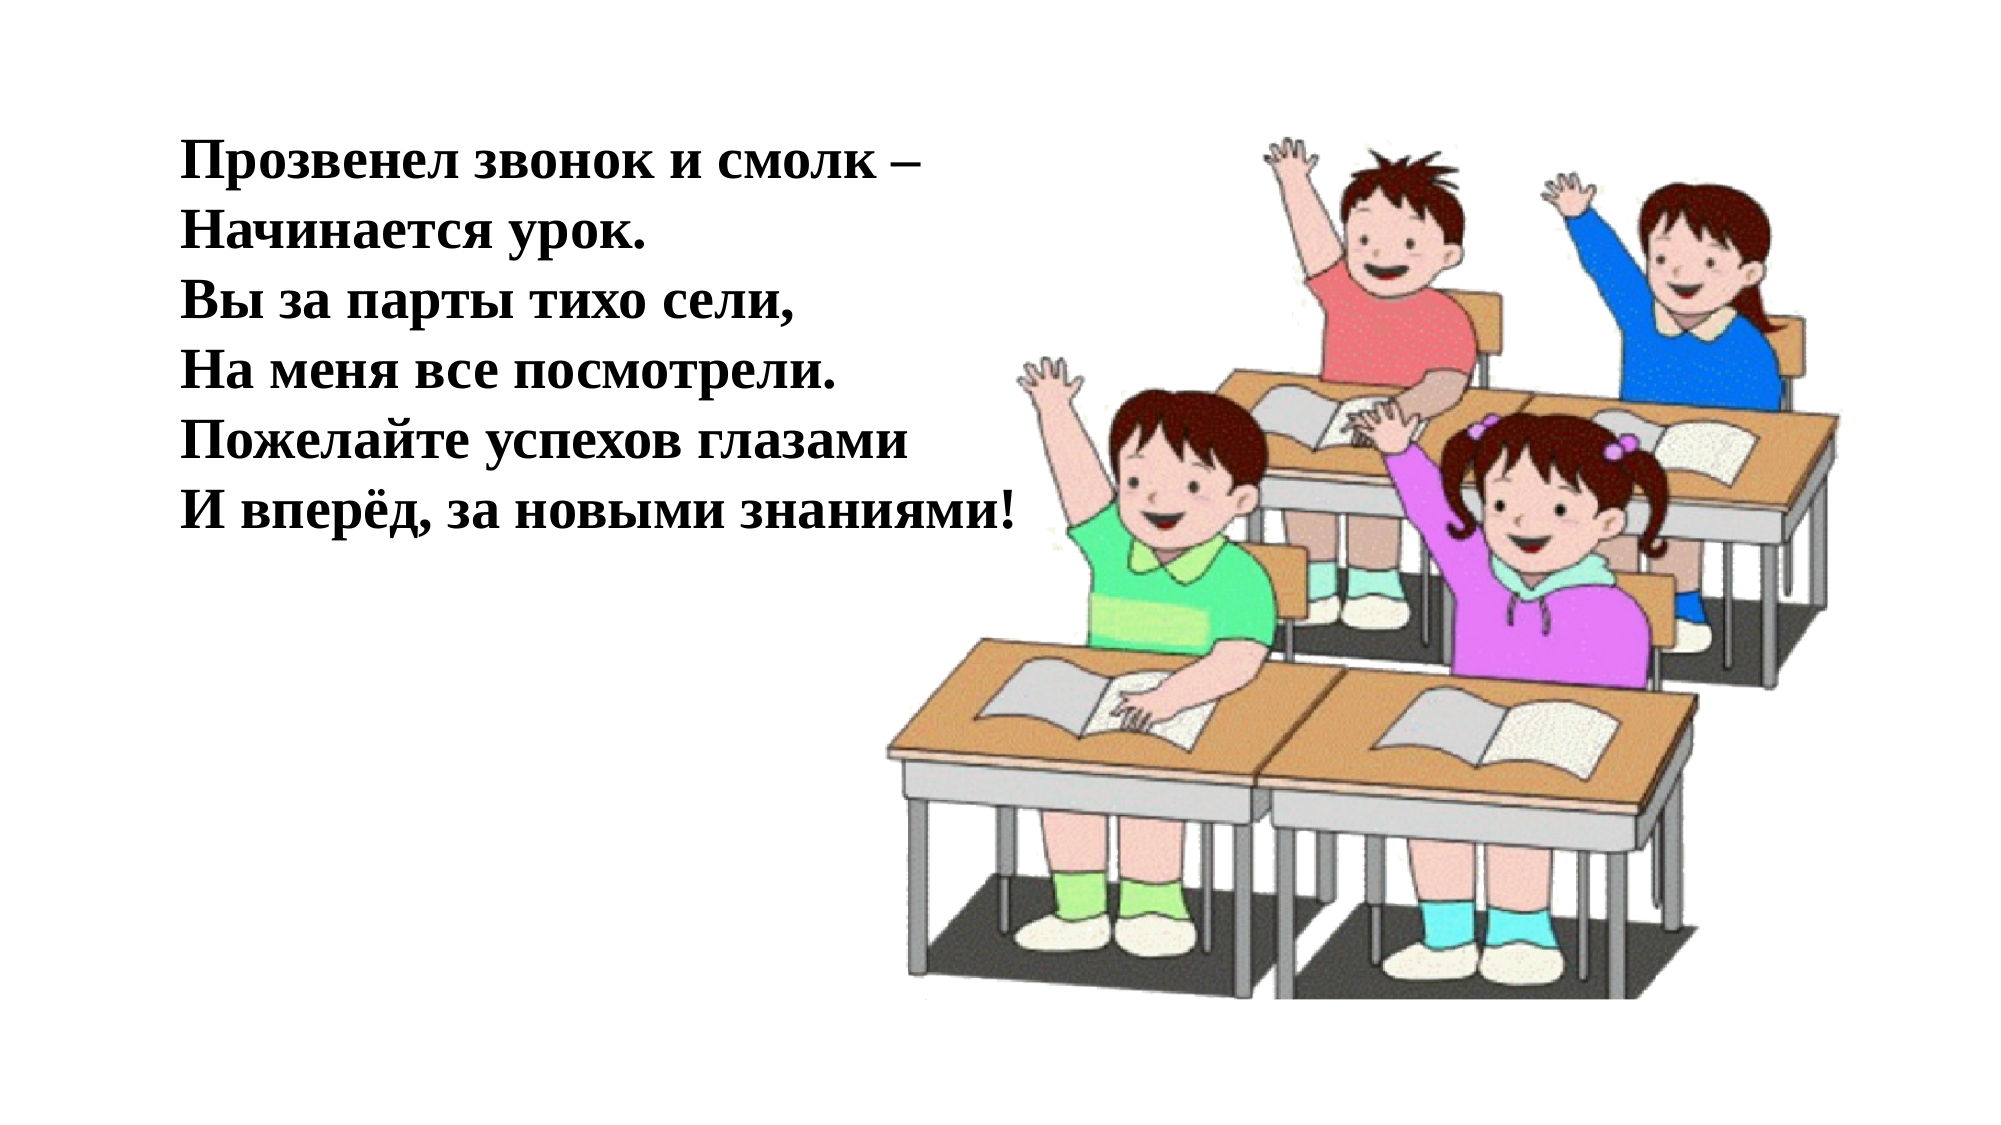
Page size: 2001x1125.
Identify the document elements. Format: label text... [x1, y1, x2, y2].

picture [851, 103, 1904, 1001]
text_box Прозвенел звонок и смолк – Начинается урок. Вы за парты тихо сели, На меня все посмотрели. Пожелайте успехов глазами И вперёд, за новыми знаниями! [165, 112, 851, 548]
